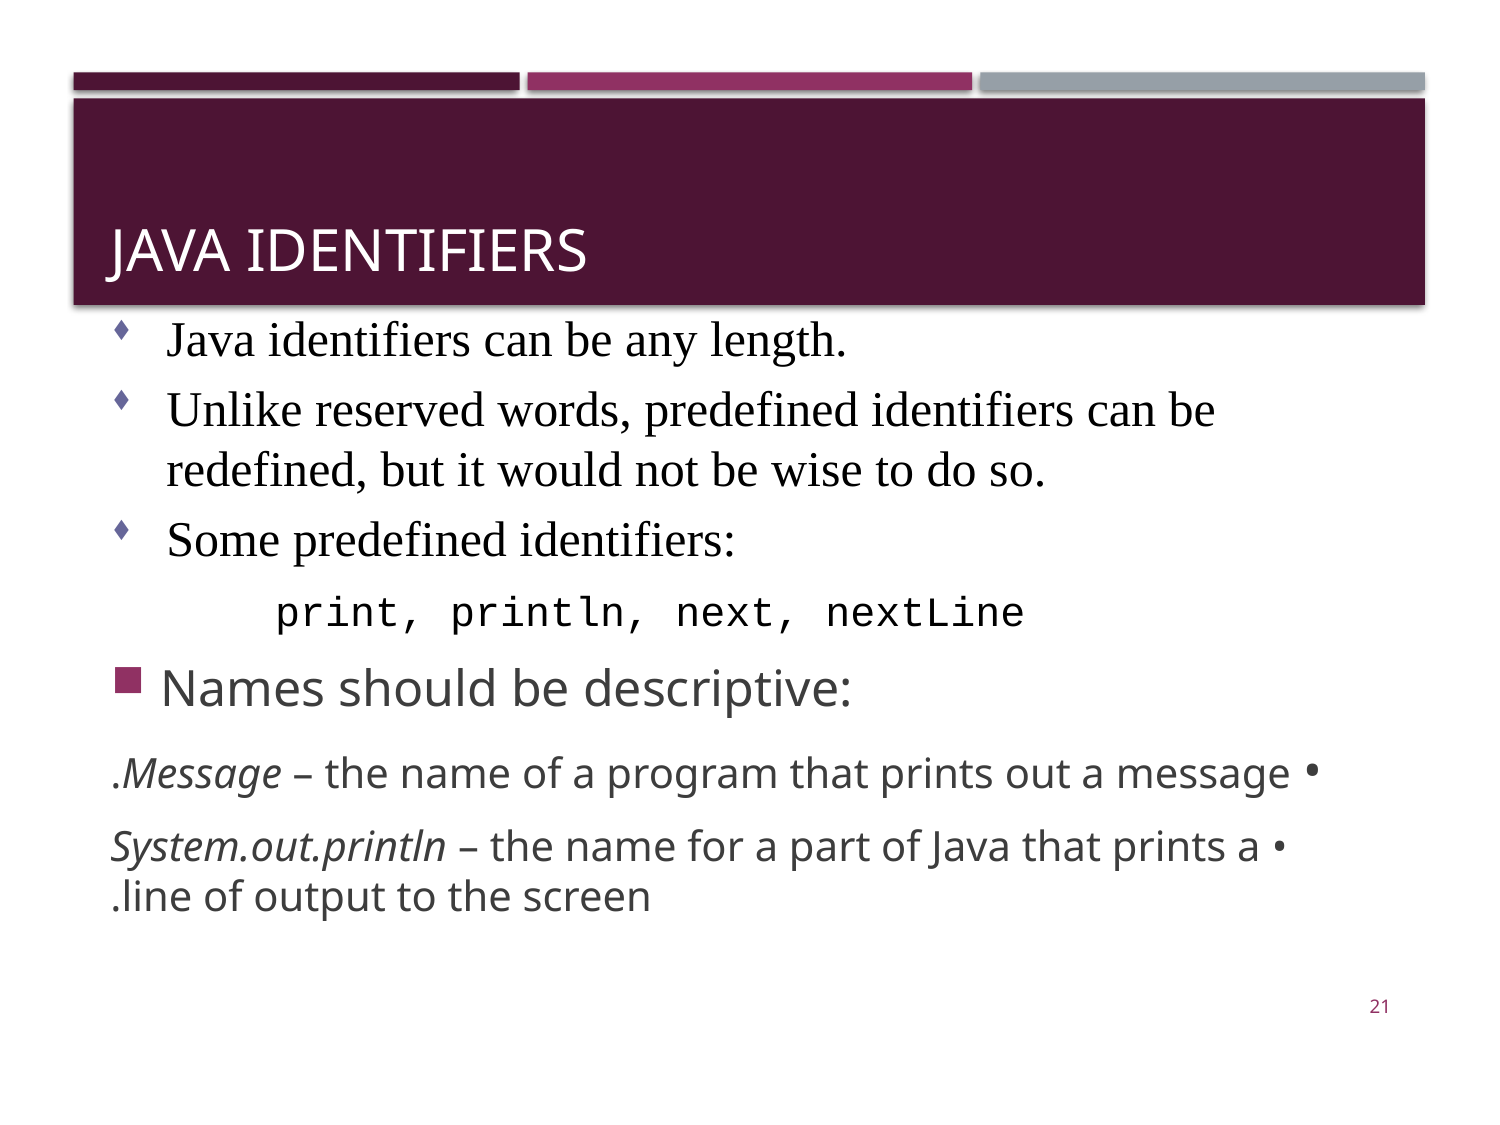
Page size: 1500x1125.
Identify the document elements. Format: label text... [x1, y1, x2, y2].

title Java Identifiers [95, 112, 1406, 291]
list Names should be descriptive: • Message – the name of a program that prints out a message. • System.out.println – the name for a part of Java that prints a line of output to the screen. [95, 664, 1458, 1065]
text_box Java identifiers can be any length. Unlike reserved words, predefined identifiers can be redefined, but it would not be wise to do so. Some predefined identifiers: print, println, next, nextLine [95, 298, 1408, 587]
